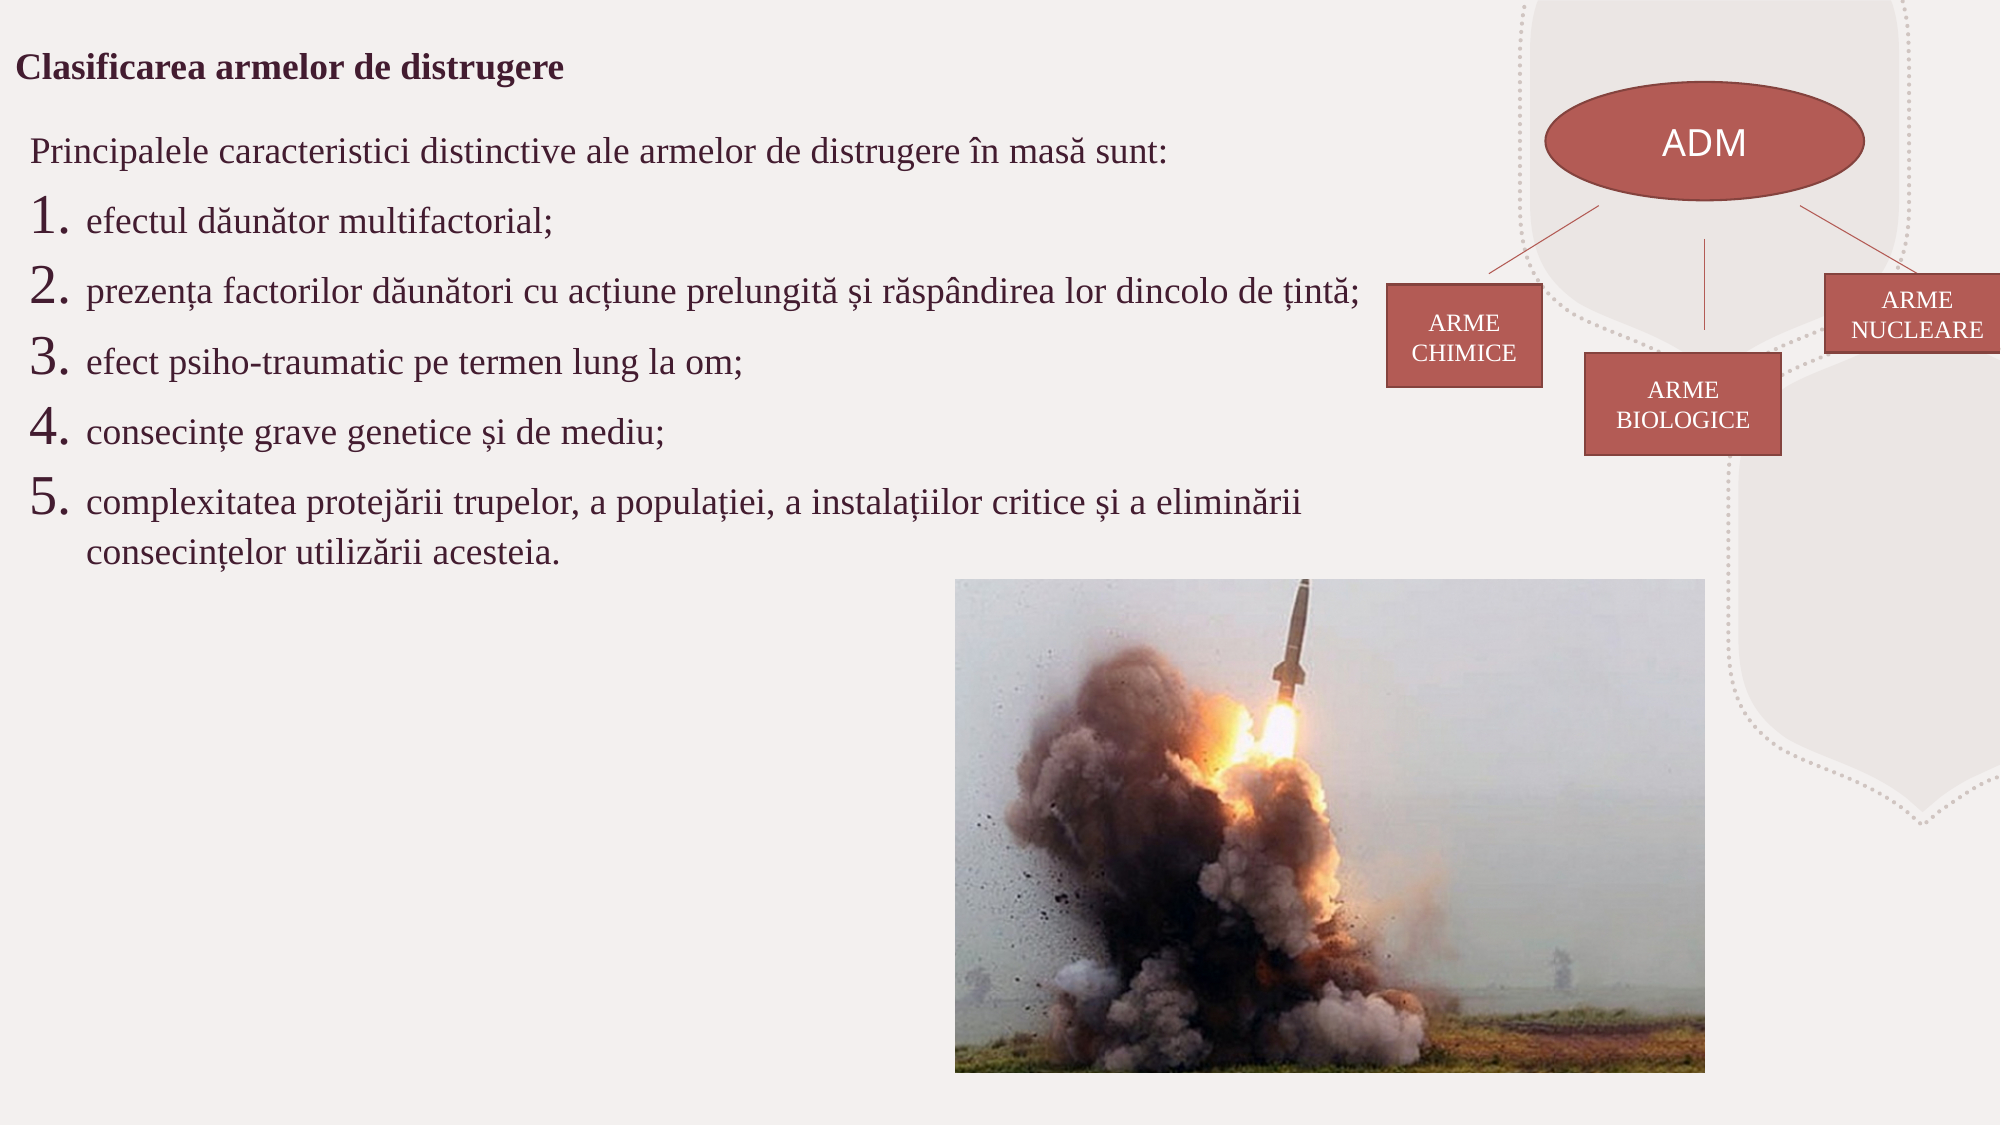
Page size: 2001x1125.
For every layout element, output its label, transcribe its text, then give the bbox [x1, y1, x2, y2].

title Clasificarea armelor de distrugere [0, 0, 1489, 175]
text_box ADM [1544, 80, 1866, 202]
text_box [1488, 205, 1599, 274]
text_box ARME BIOLOGICE [1584, 352, 1782, 456]
text_box ARME NUCLEARE [1824, 273, 2000, 354]
text_box ARME CHIMICE [1386, 283, 1543, 388]
list Principalele caracteristici distinctive ale armelor de distrugere în masă sunt: ​​ efectul dăunător multifactorial; prezența factorilor dăunători cu acțiune prelungită și răspândirea lor dincolo de țintă; efect psiho-traumatic pe termen lung la om; consecințe grave genetice și de mediu; complexitatea protejării trupelor, a populației, a instalațiilor critice și a eliminării consecințelor utilizării acesteia. [14, 113, 1504, 713]
picture [954, 579, 1705, 1073]
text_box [1799, 205, 1918, 274]
